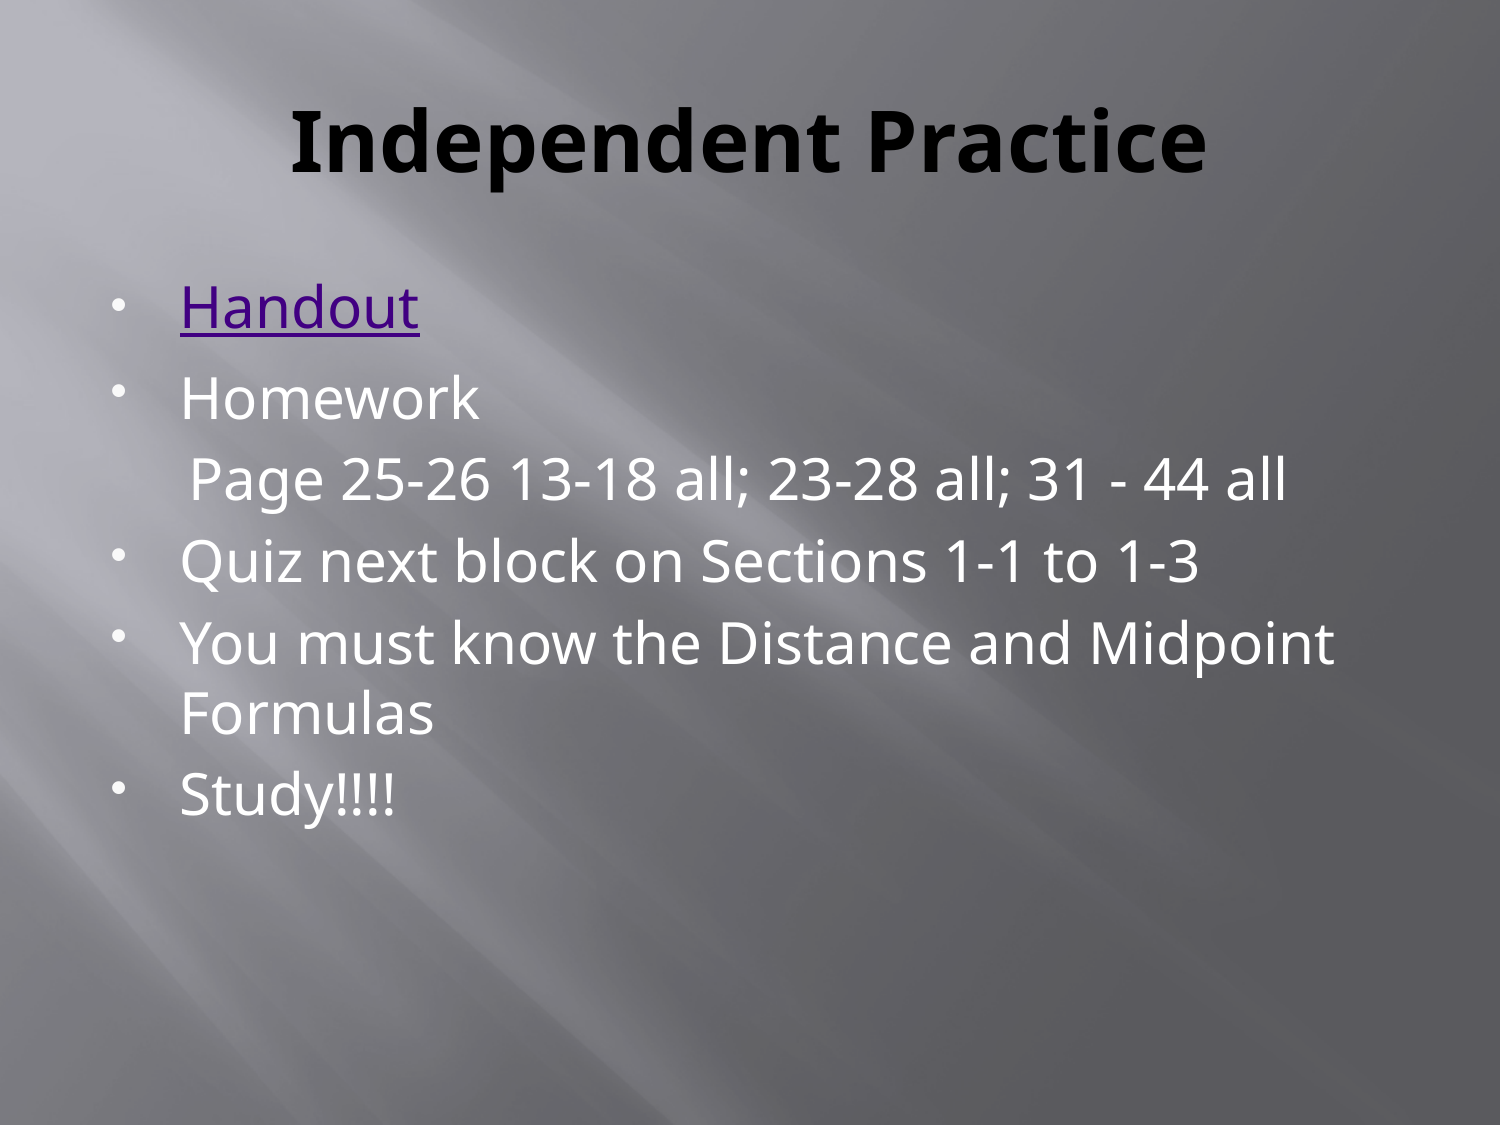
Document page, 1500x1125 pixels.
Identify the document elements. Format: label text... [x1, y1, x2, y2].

list Handout Homework Page 25-26 13-18 all; 23-28 all; 31 - 44 all Quiz next block on Sections 1-1 to 1-3 You must know the Distance and Midpoint Formulas Study!!!! [75, 262, 1425, 1035]
title Independent Practice [75, 45, 1425, 233]
